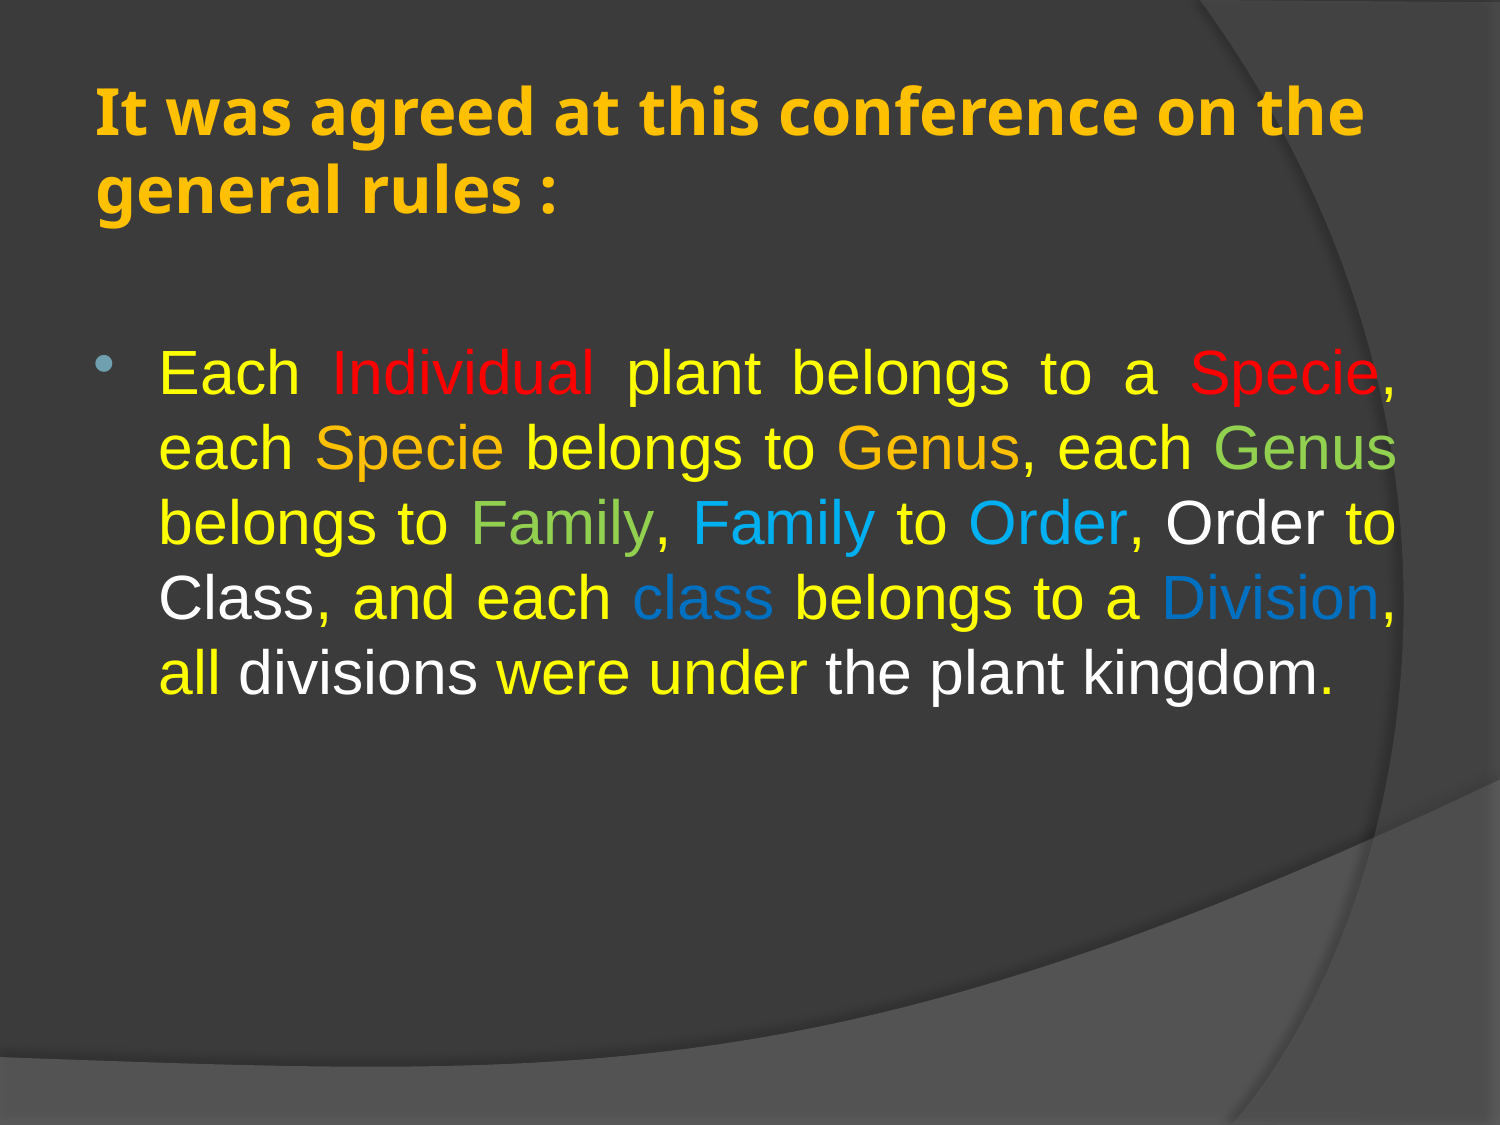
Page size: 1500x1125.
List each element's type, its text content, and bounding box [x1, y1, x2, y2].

list Each Individual plant belongs to a Specie, each Specie belongs to Genus, each Genus belongs to Family, Family to Order, Order to Class, and each class belongs to a Division, all divisions were under the plant kingdom. [75, 324, 1413, 825]
title It was agreed at this conference on the general rules : [87, 62, 1438, 313]
